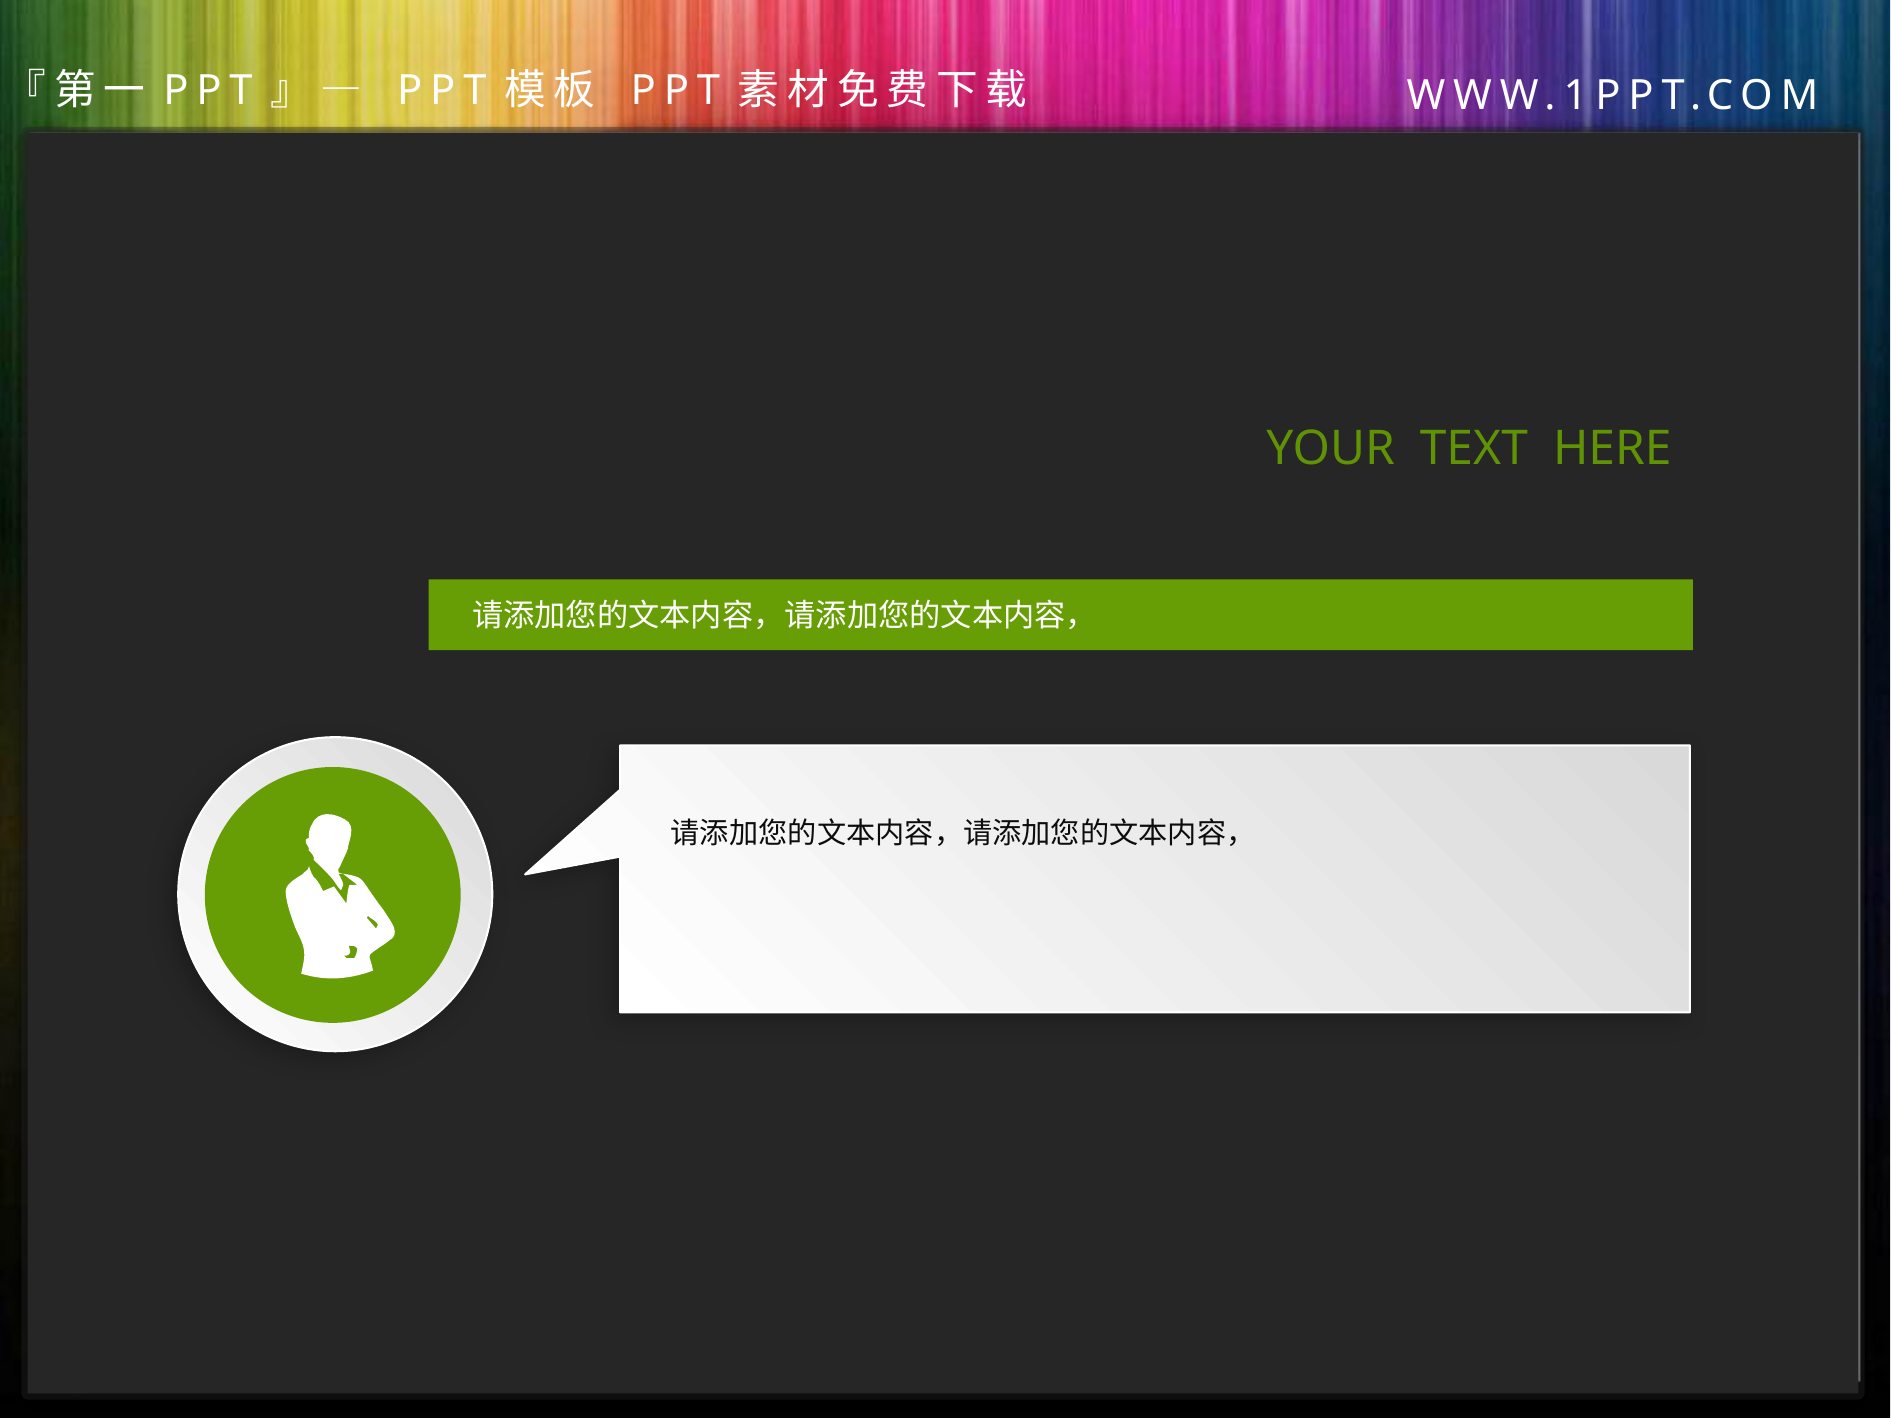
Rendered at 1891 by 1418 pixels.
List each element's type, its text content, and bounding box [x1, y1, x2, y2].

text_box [619, 745, 1691, 1013]
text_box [428, 579, 1694, 651]
text_box YOUR TEXT HERE [1204, 407, 1691, 484]
text_box 请在这里添加标题 [799, 413, 1738, 566]
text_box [177, 736, 493, 1052]
picture [0, 0, 1891, 1418]
